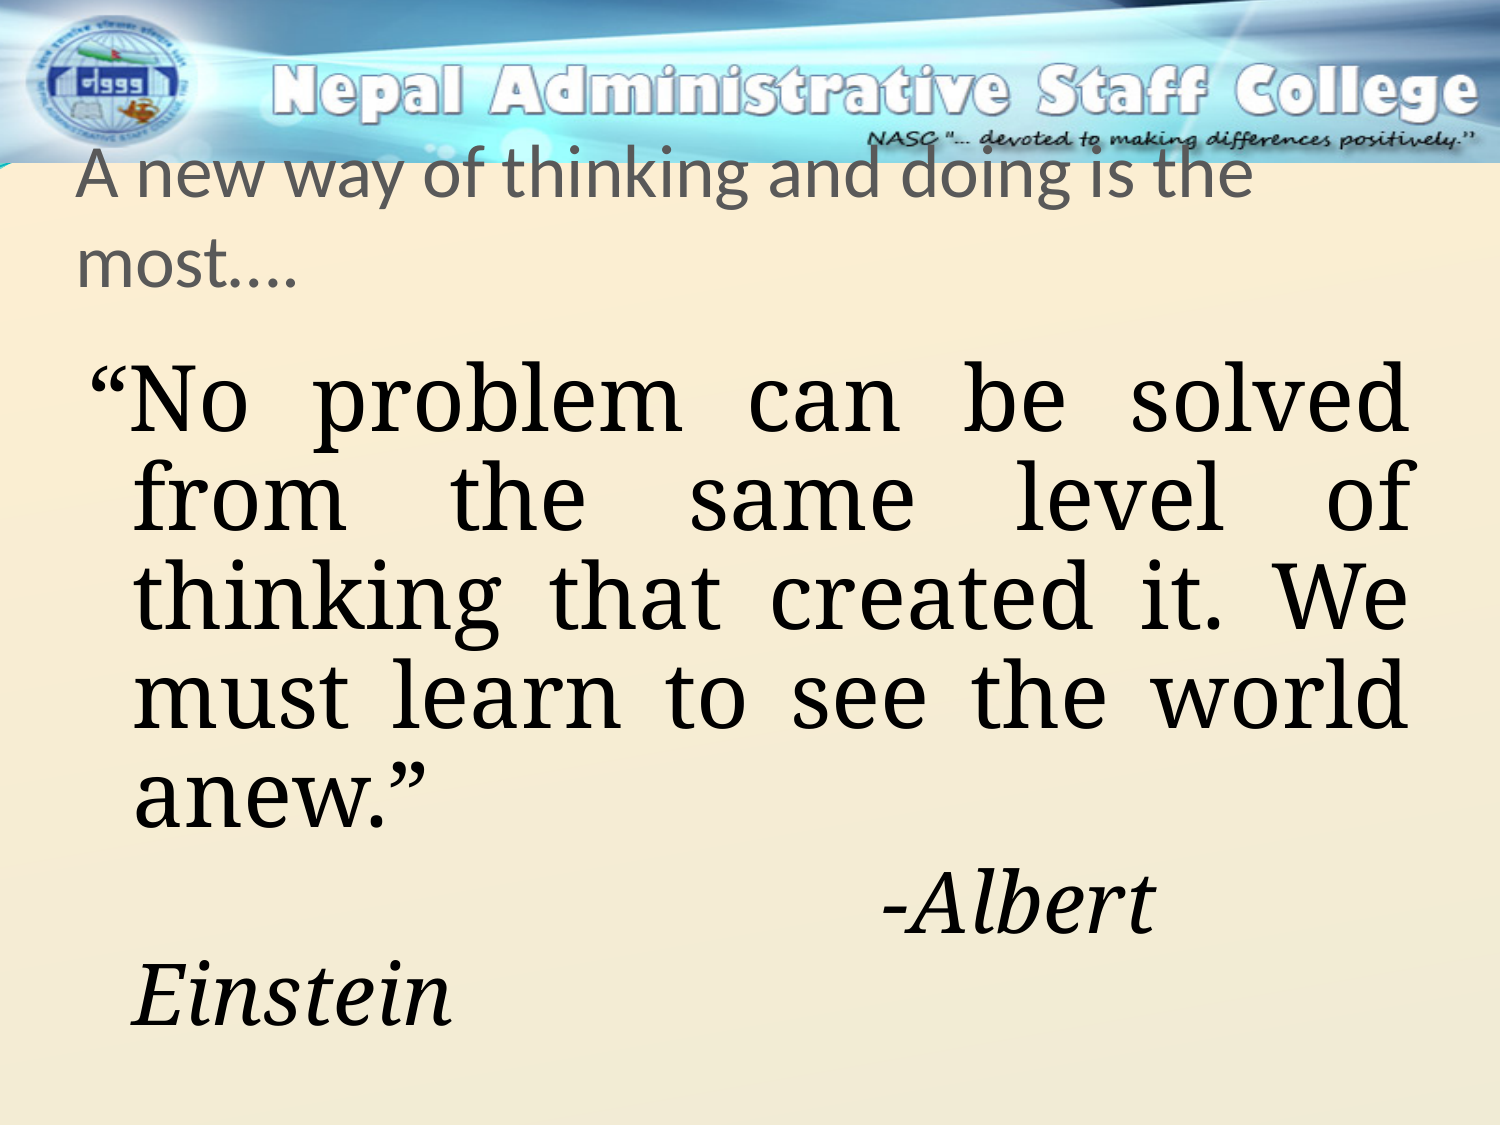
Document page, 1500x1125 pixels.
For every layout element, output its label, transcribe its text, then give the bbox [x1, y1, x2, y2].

picture [0, 0, 1500, 163]
title A new way of thinking and doing is the most…. [75, 115, 1425, 262]
list “No problem can be solved from the same level of thinking that created it. We must learn to see the world anew.” -Albert Einstein [75, 262, 1425, 1063]
